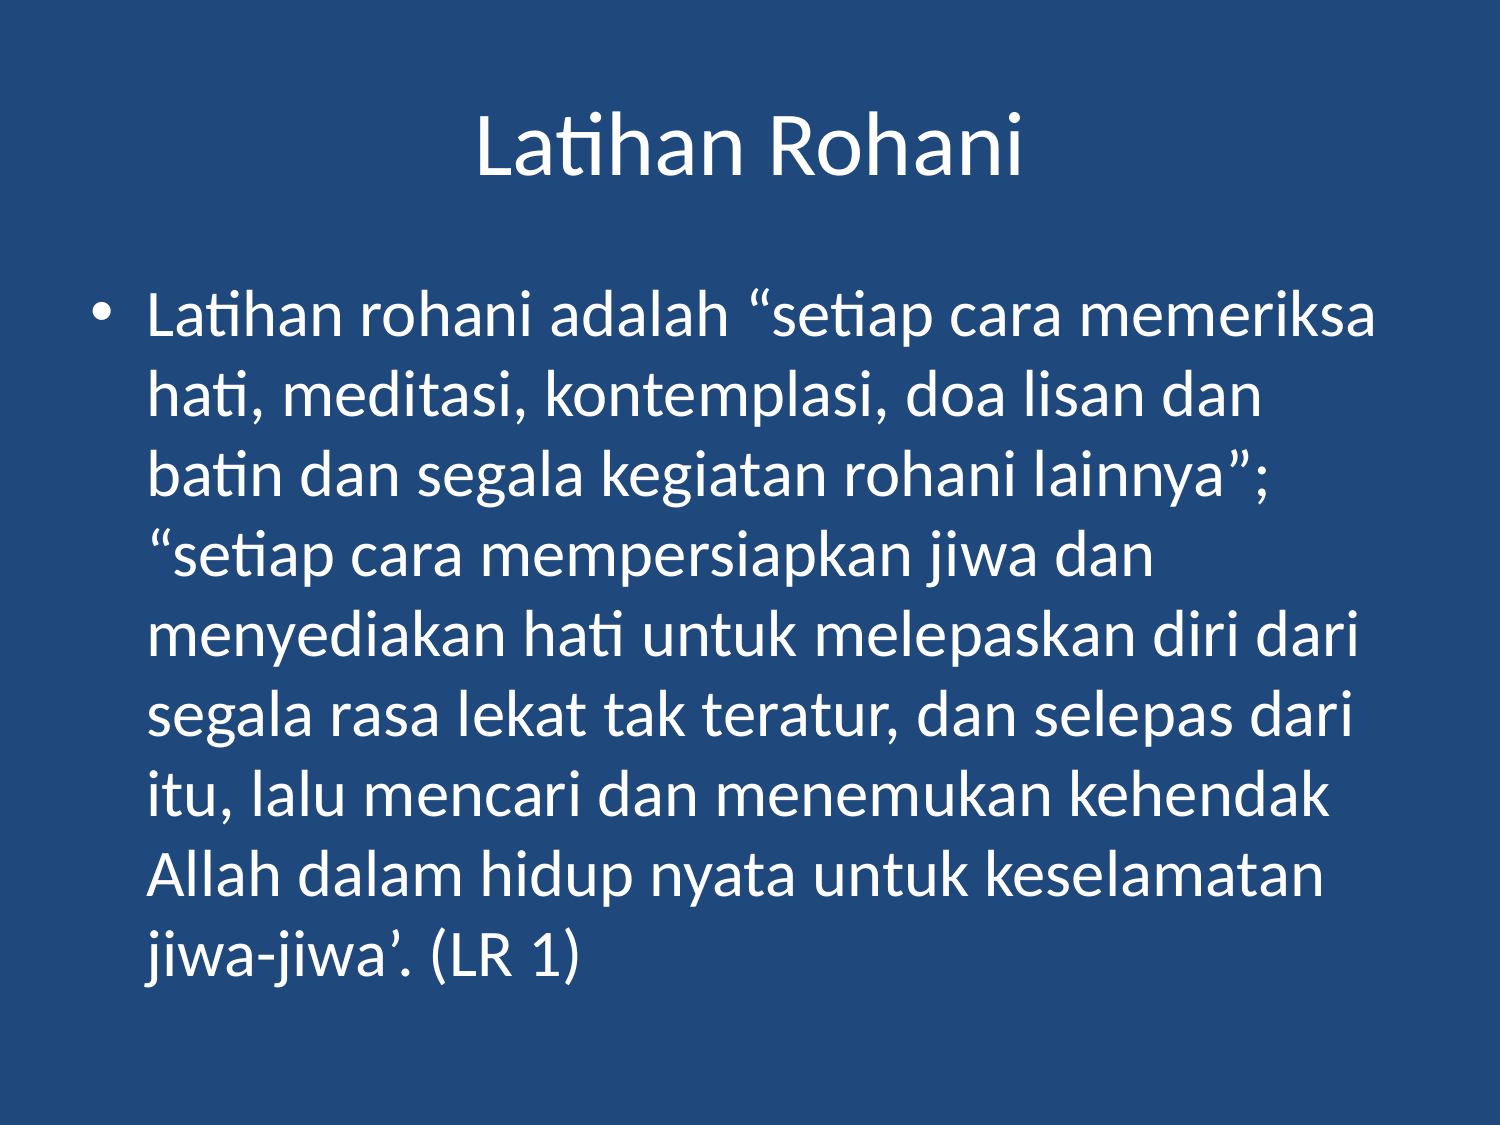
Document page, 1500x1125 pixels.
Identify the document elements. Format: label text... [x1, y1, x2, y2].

list Latihan rohani adalah “setiap cara memeriksa hati, meditasi, kontemplasi, doa lisan dan batin dan segala kegiatan rohani lainnya”; “setiap cara mempersiapkan jiwa dan menyediakan hati untuk melepaskan diri dari segala rasa lekat tak teratur, dan selepas dari itu, lalu mencari dan menemukan kehendak Allah dalam hidup nyata untuk keselamatan jiwa-jiwa’. (LR 1) [75, 262, 1425, 1005]
title Latihan Rohani [75, 45, 1425, 233]
